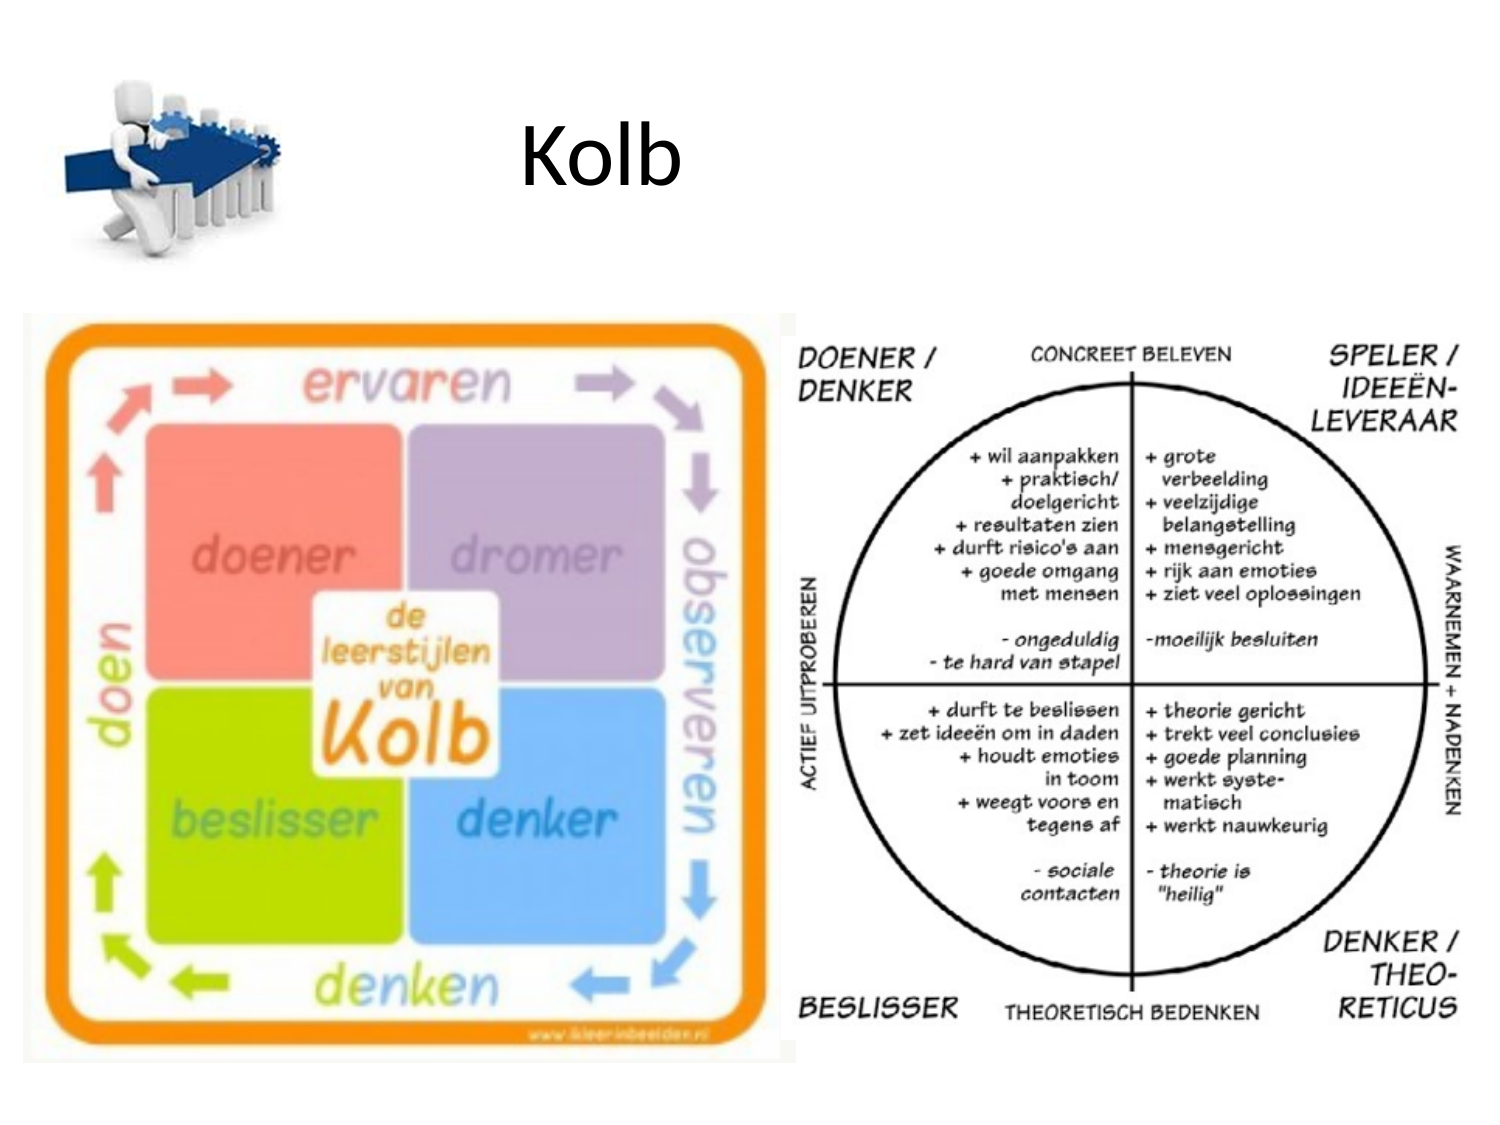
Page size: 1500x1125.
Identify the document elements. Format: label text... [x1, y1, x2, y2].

title Kolb [289, 54, 916, 244]
picture [17, 66, 327, 281]
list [23, 313, 797, 1063]
picture [781, 336, 1495, 1040]
